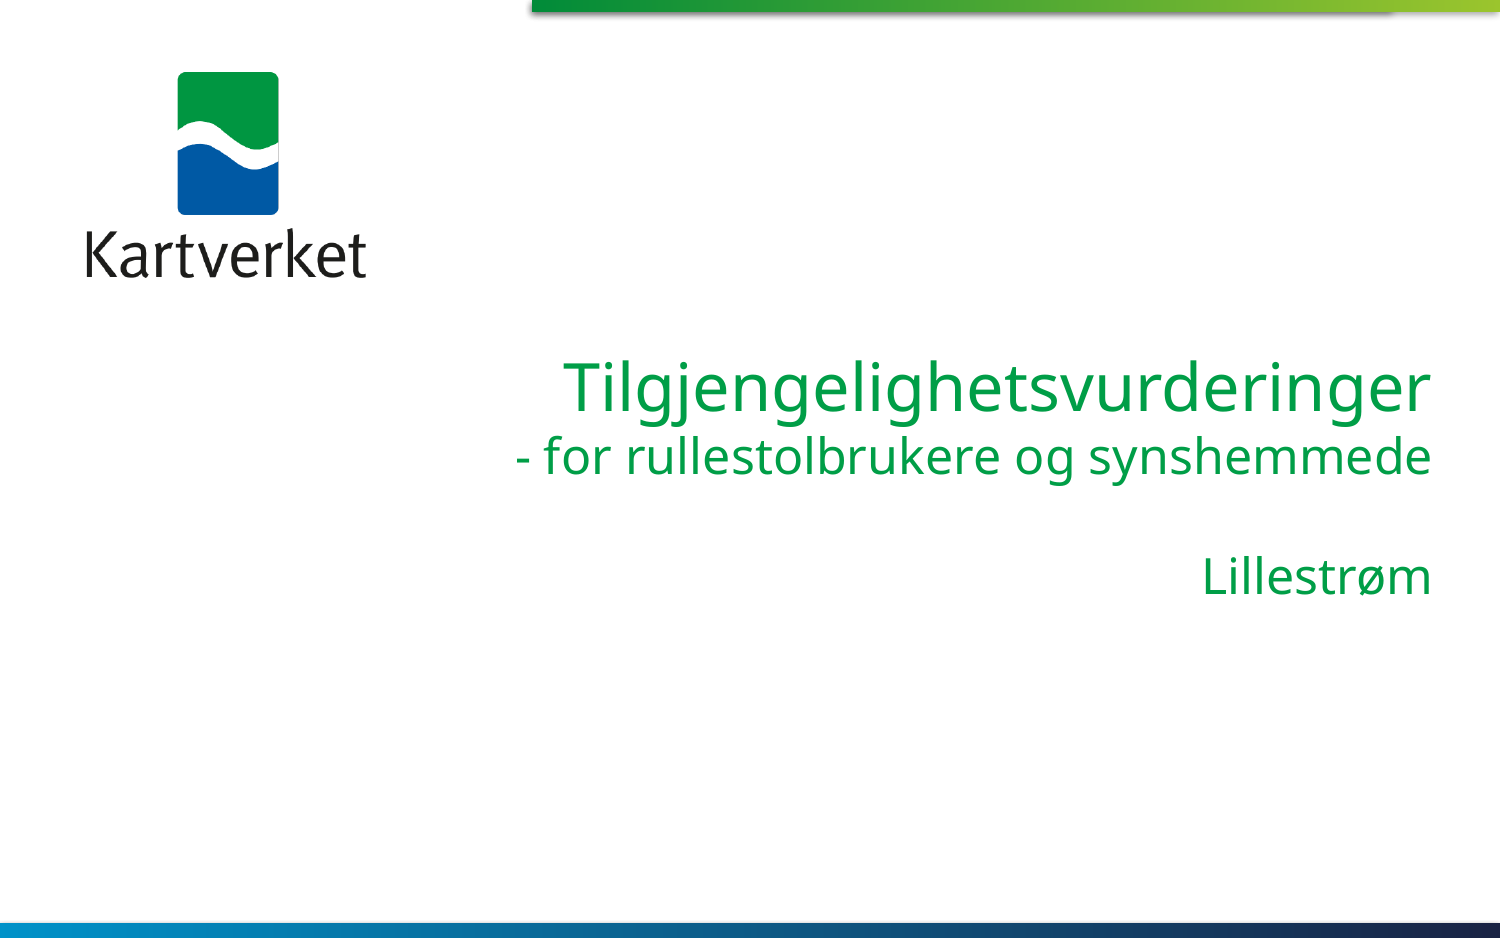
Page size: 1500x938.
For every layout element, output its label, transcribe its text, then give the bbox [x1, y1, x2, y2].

text_box Tilgjengelighetsvurderinger - for rullestolbrukere og synshemmede Lillestrøm [66, 337, 1449, 613]
